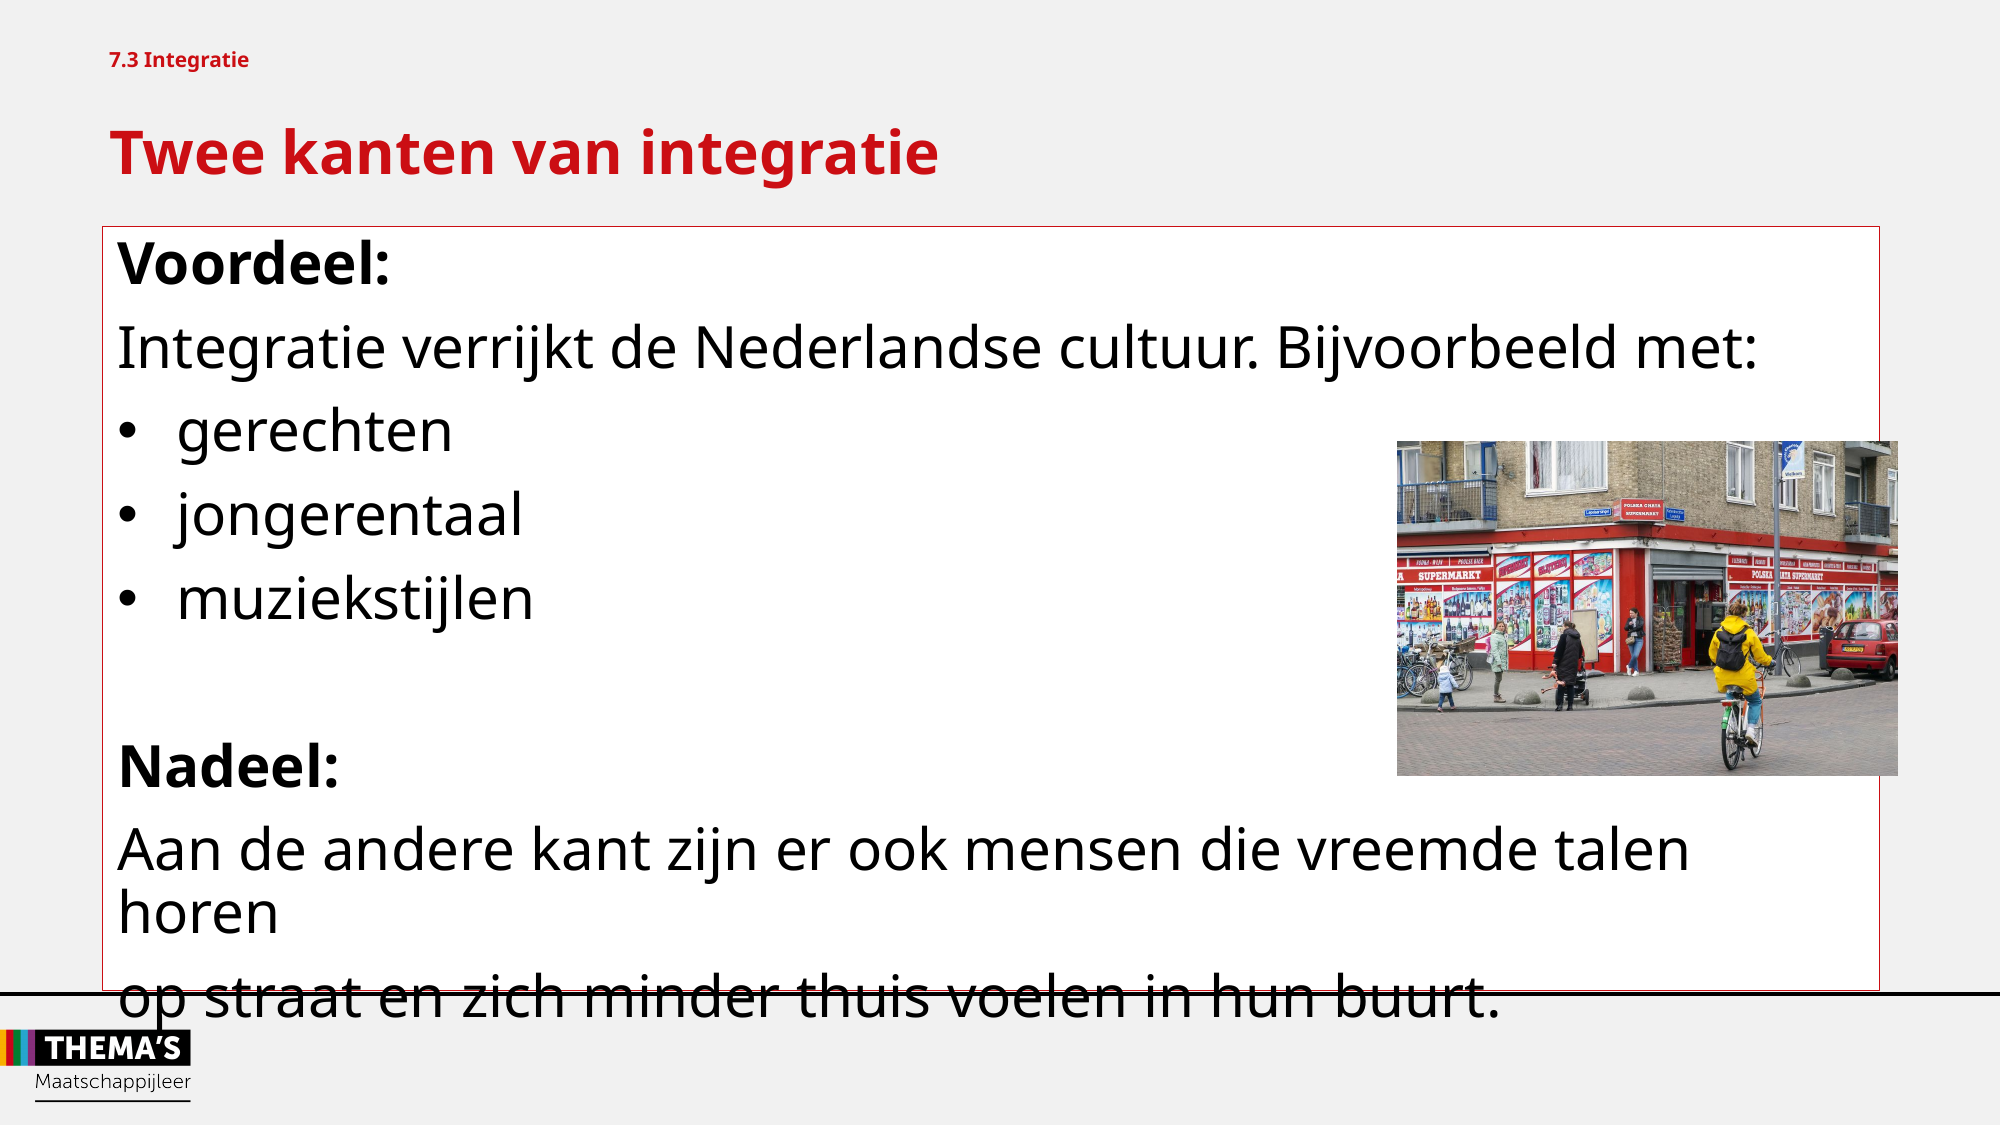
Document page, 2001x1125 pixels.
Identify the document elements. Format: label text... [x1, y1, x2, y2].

picture [1397, 441, 1898, 776]
list 7.3 Integratie [94, 33, 941, 88]
list Twee kanten van integratie [94, 114, 1879, 205]
list Voordeel: Integratie verrijkt de Nederlandse cultuur. Bijvoorbeeld met: gerechten jongerentaal muziekstijlen Nadeel: Aan de andere kant zijn er ook mensen die vreemde talen horen op straat en zich minder thuis voelen in hun buurt. [102, 226, 1880, 991]
picture [0, 993, 203, 1125]
